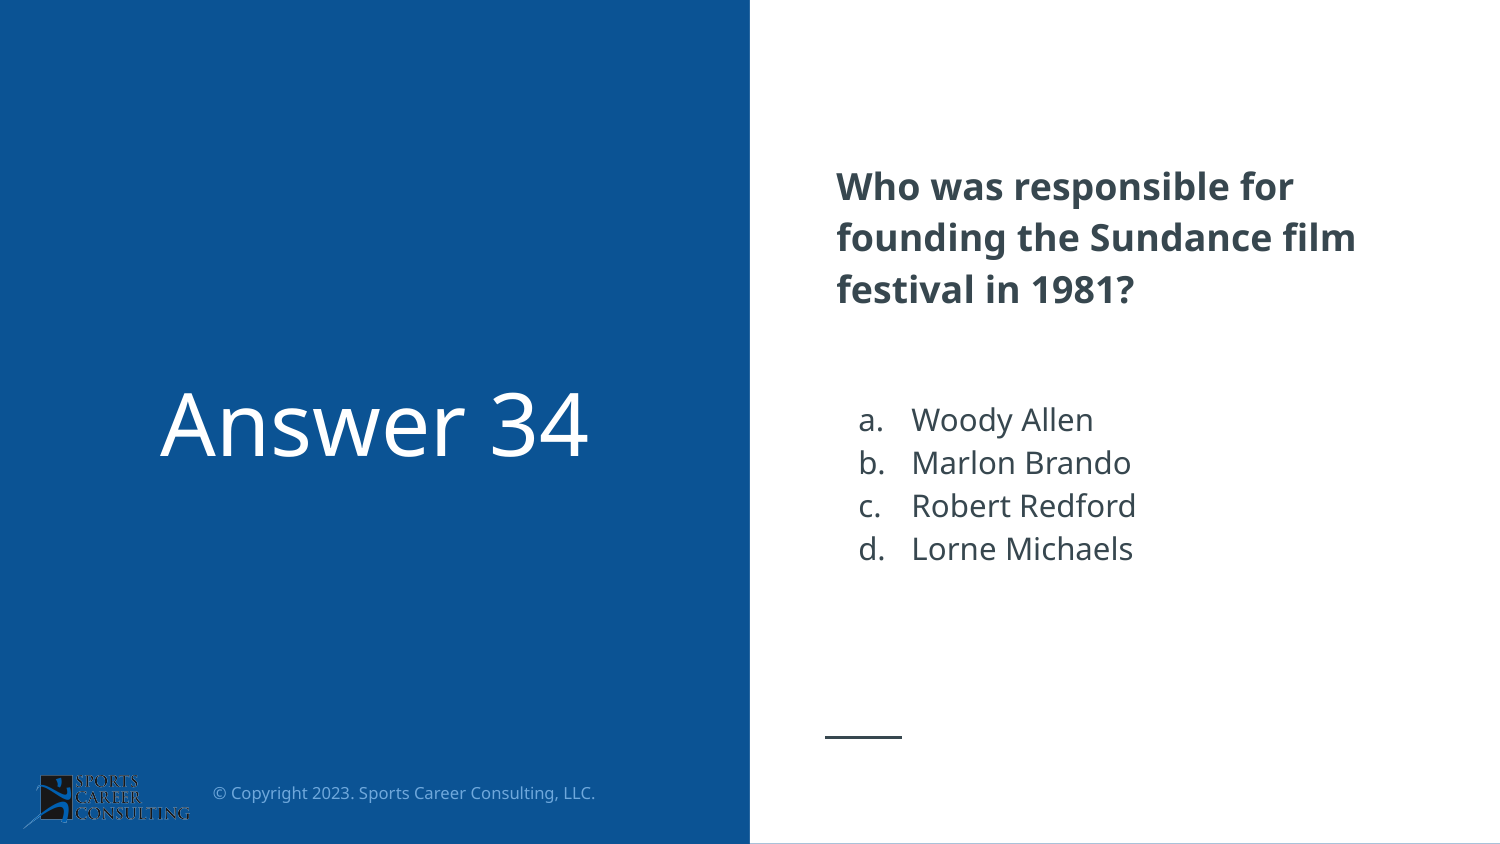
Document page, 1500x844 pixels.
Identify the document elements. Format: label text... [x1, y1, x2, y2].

picture [22, 774, 190, 829]
text_box © Copyright 2023. Sports Career Consulting, LLC. [197, 767, 750, 838]
title Answer 34 [43, 298, 708, 546]
list Who was responsible for founding the Sundance film festival in 1981? Woody Allen Marlon Brando Robert Redford Lorne Michaels [821, 118, 1486, 725]
